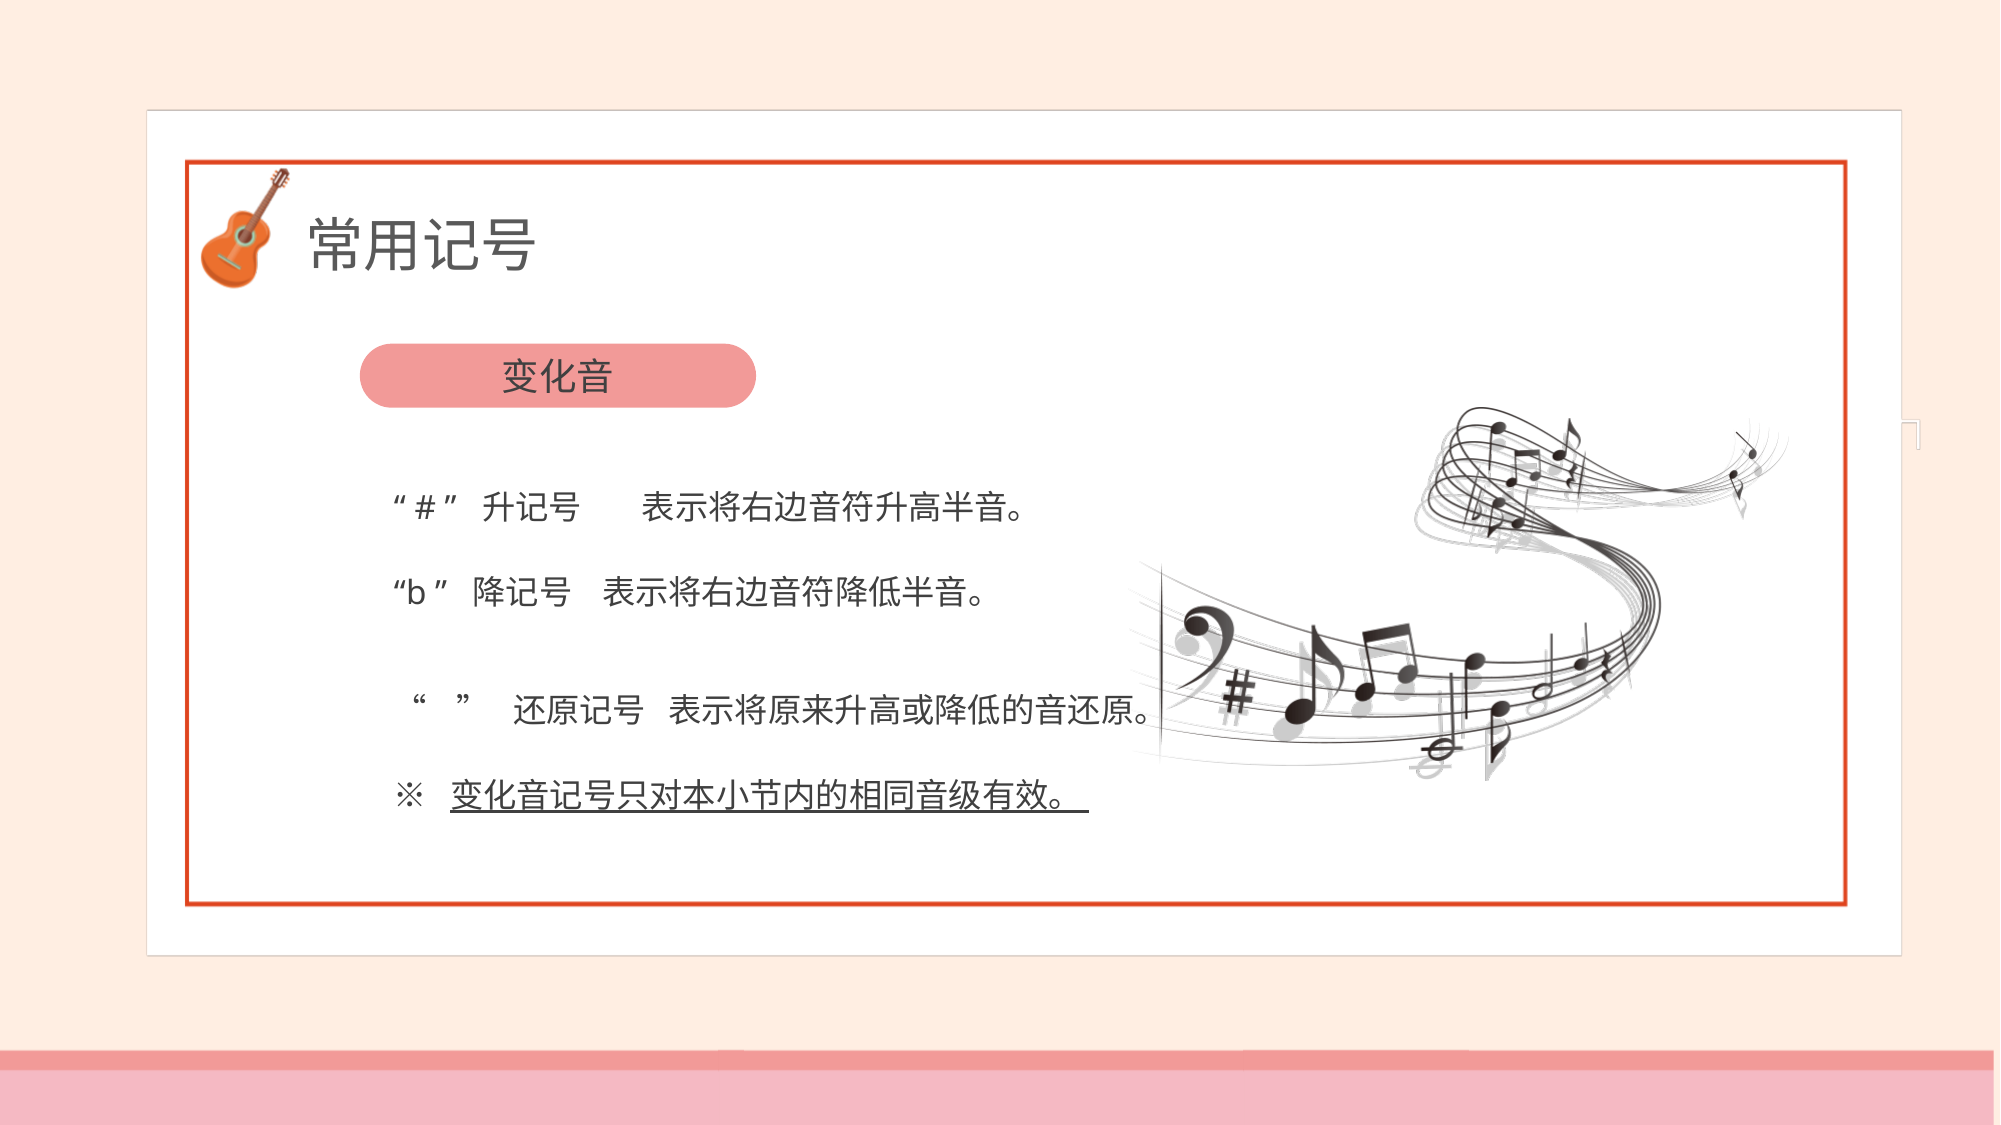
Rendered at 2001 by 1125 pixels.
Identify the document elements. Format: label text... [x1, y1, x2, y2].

text_box “b ” 降记号 表示将右边音符降低半音。 [379, 563, 1128, 619]
picture [107, 40, 1926, 1014]
text_box “ # ” 升记号 表示将右边音符升高半音。 [379, 478, 1128, 534]
text_box 变化音 [358, 342, 758, 409]
text_box ※ 变化音记号只对本小节内的相同音级有效。 [379, 767, 1318, 822]
text_box 常用记号 [332, 201, 987, 286]
picture [0, 1035, 1994, 1125]
text_box “ ” 还原记号 表示将原来升高或降低的音还原。 [379, 682, 1128, 737]
